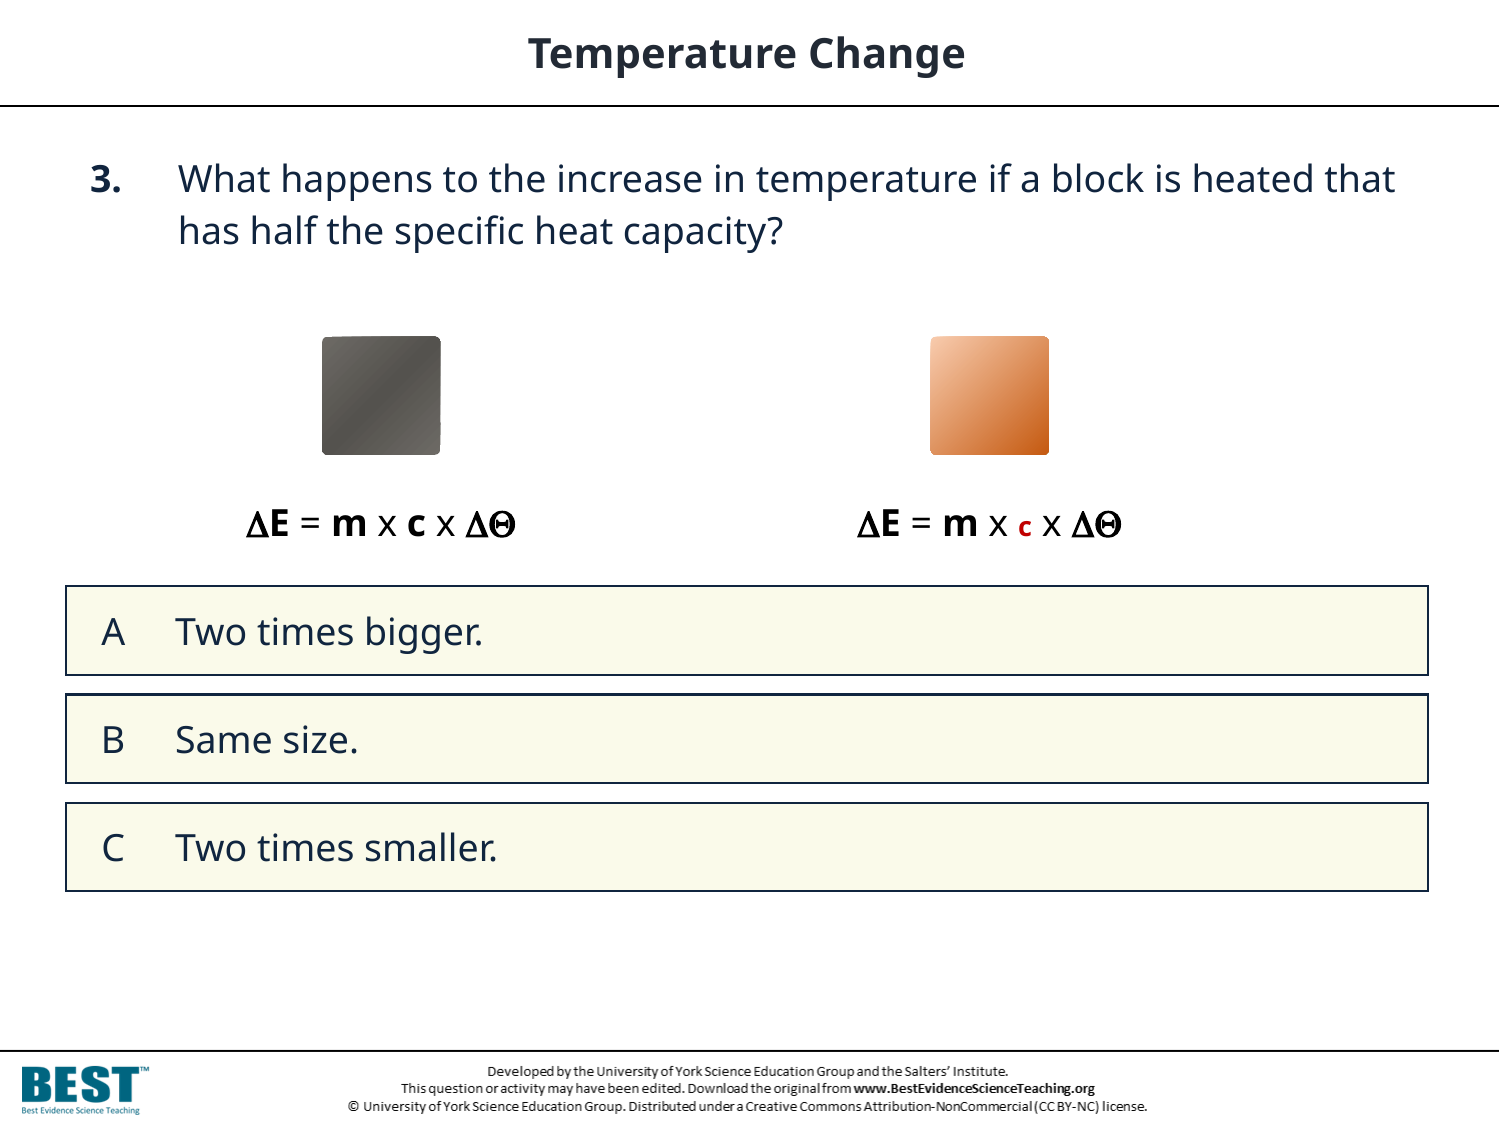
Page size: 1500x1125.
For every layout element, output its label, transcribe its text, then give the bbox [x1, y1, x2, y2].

picture [0, 105, 1500, 1125]
text_box Temperature Change [23, 4, 1471, 99]
